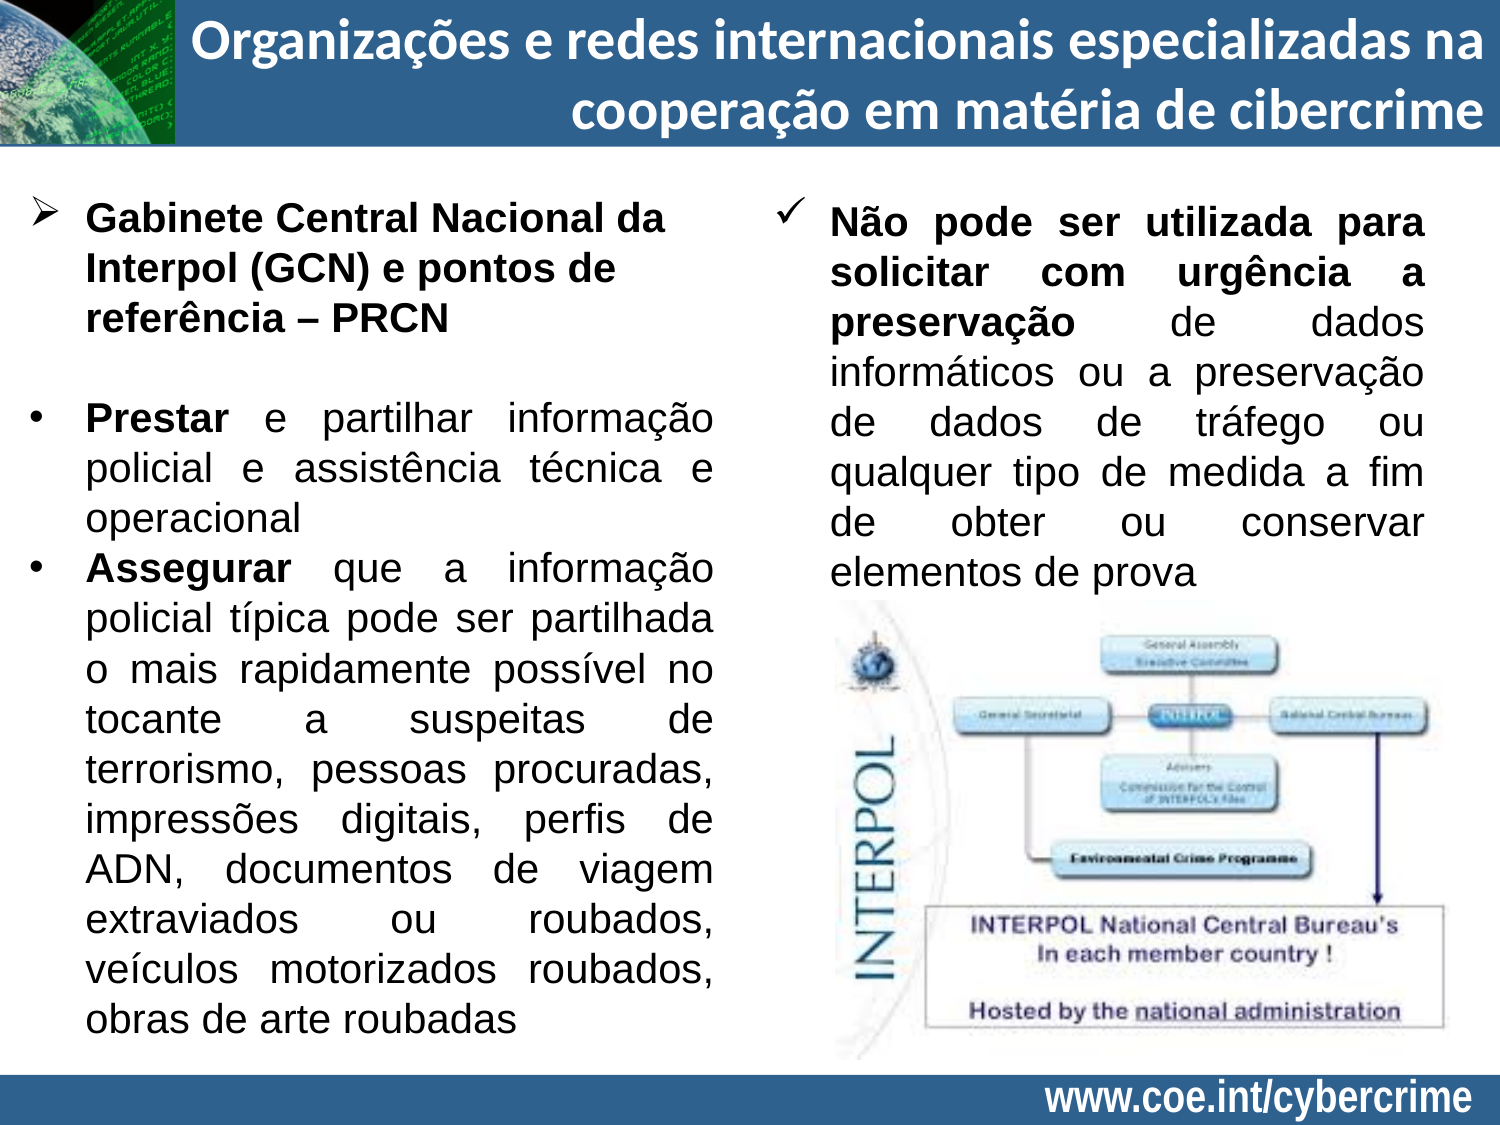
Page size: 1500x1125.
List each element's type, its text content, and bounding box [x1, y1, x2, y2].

text_box [0, 1073, 1030, 1125]
text_box Gabinete Central Nacional da Interpol (GCN) e pontos de referência – PRCN Prestar e partilhar informação policial e assistência técnica e operacional Assegurar que a informação policial típica pode ser partilhada o mais rapidamente possível no tocante a suspeitas de terrorismo, pessoas procuradas, impressões digitais, perfis de ADN, documentos de viagem extraviados ou roubados, veículos motorizados roubados, obras de arte roubadas [14, 183, 730, 1049]
picture [0, 0, 175, 144]
text_box Não pode ser utilizada para solicitar com urgência a preservação de dados informáticos ou a preservação de dados de tráfego ou qualquer tipo de medida a fim de obter ou conservar elementos de prova [758, 187, 1440, 658]
text_box Organizações e redes internacionais especializadas na cooperação em matéria de cibercrime [177, 0, 1500, 149]
text_box www.coe.int/cybercrime [1030, 1059, 1500, 1125]
picture [835, 600, 1450, 1061]
